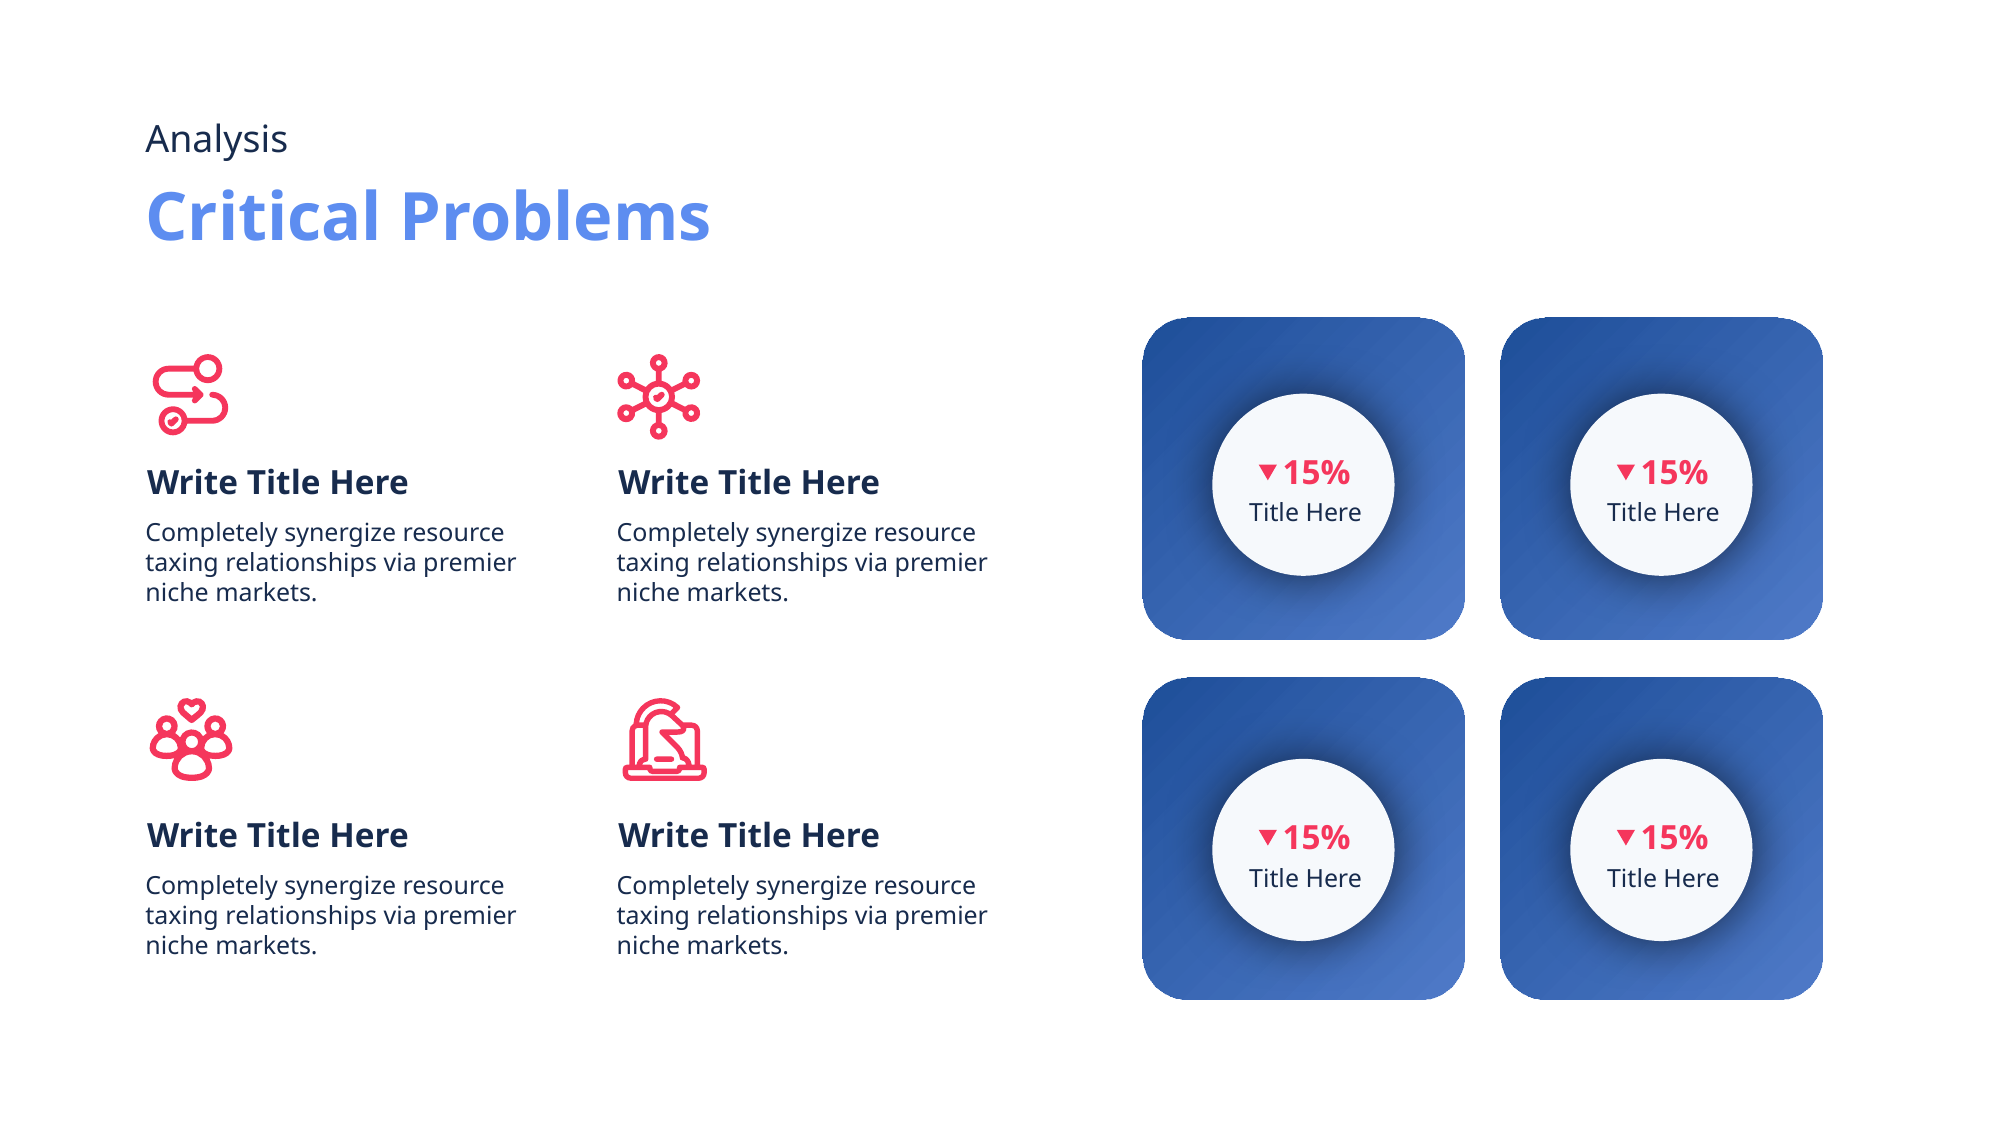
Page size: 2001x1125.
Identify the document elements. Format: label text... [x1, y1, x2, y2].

text_box Analysis [130, 107, 304, 168]
text_box Completely synergize resource taxing relationships via premier niche markets. [601, 509, 1017, 614]
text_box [152, 354, 229, 436]
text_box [617, 354, 701, 440]
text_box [1570, 393, 1753, 576]
text_box Completely synergize resource taxing relationships via premier niche markets. [130, 509, 546, 614]
text_box Completely synergize resource taxing relationships via premier niche markets. [130, 862, 546, 968]
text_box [622, 698, 707, 781]
text_box Write Title Here [603, 806, 1019, 862]
picture [1142, 317, 1465, 640]
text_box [149, 698, 233, 781]
text_box Completely synergize resource taxing relationships via premier niche markets. [601, 862, 1017, 968]
picture [1500, 317, 1823, 640]
text_box Write Title Here [603, 453, 1019, 509]
text_box Write Title Here [132, 453, 547, 509]
text_box Write Title Here [132, 806, 547, 862]
text_box Critical Problems [130, 166, 785, 262]
picture [1500, 677, 1823, 1000]
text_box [1212, 758, 1395, 942]
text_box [1570, 758, 1753, 942]
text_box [1212, 393, 1395, 576]
picture [1142, 677, 1465, 1000]
